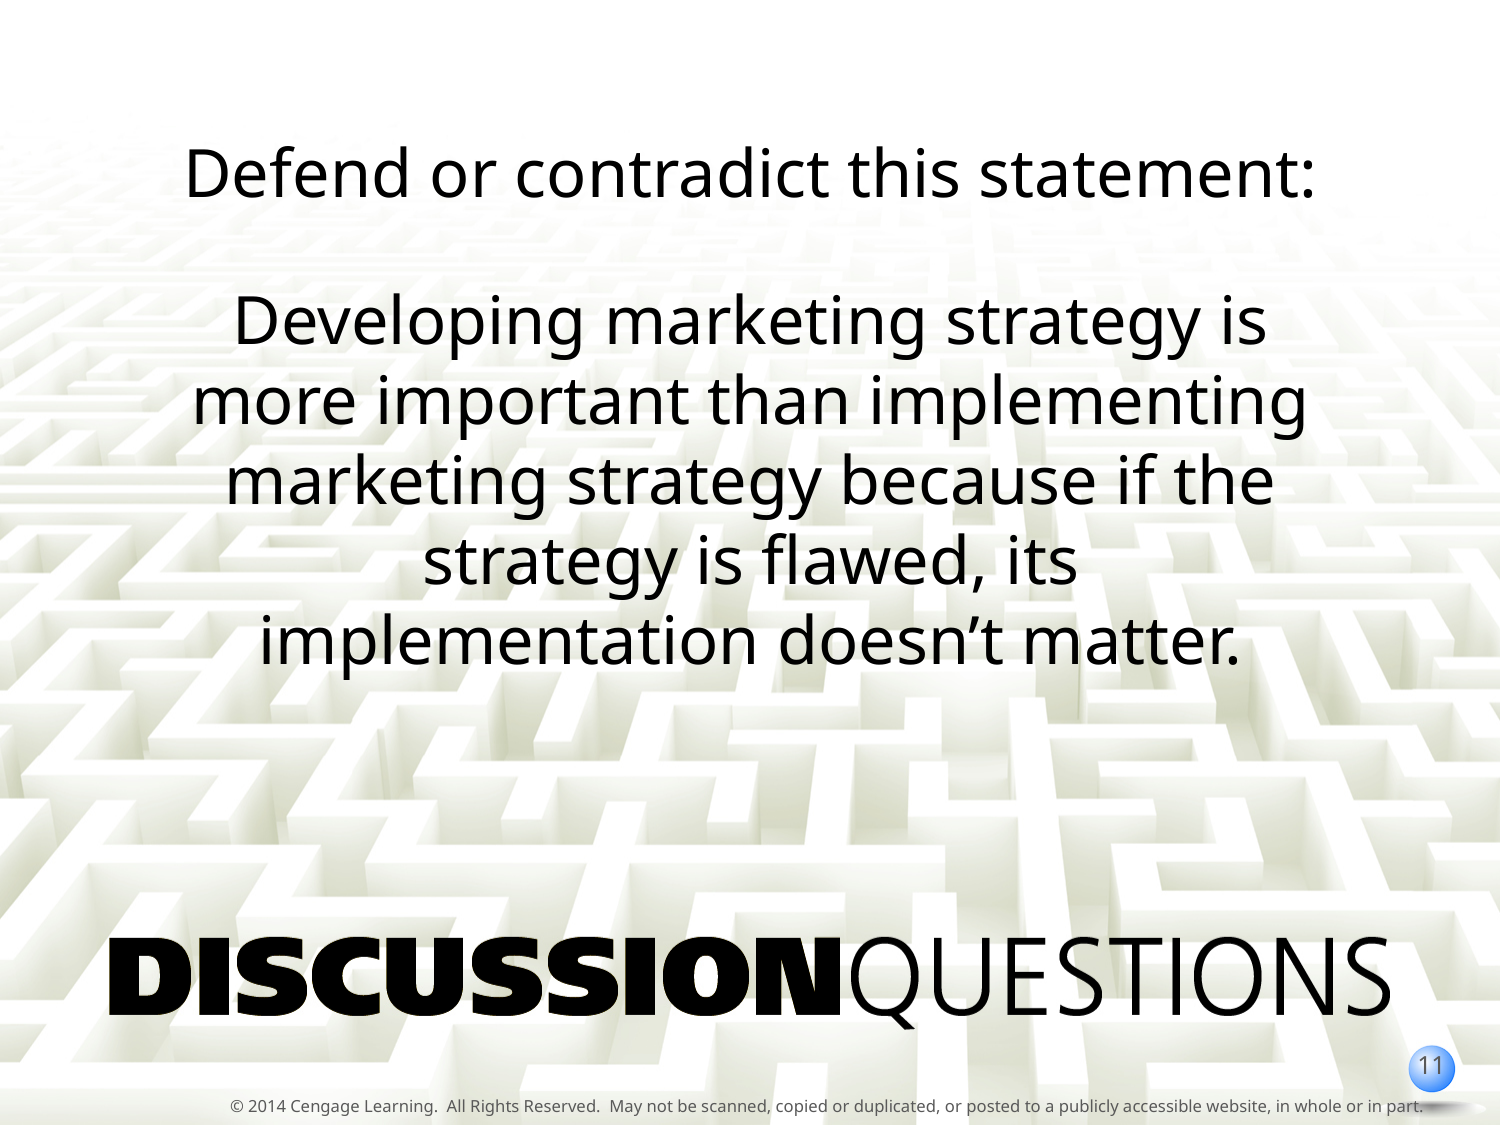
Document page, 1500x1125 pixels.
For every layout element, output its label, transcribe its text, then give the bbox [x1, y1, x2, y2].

list Defend or contradict this statement: Developing marketing strategy is more important than implementing marketing strategy because if the strategy is flawed, its implementation doesn’t matter. [168, 26, 1334, 782]
picture [0, 0, 1500, 1125]
slide_number 11 [1386, 1037, 1478, 1097]
